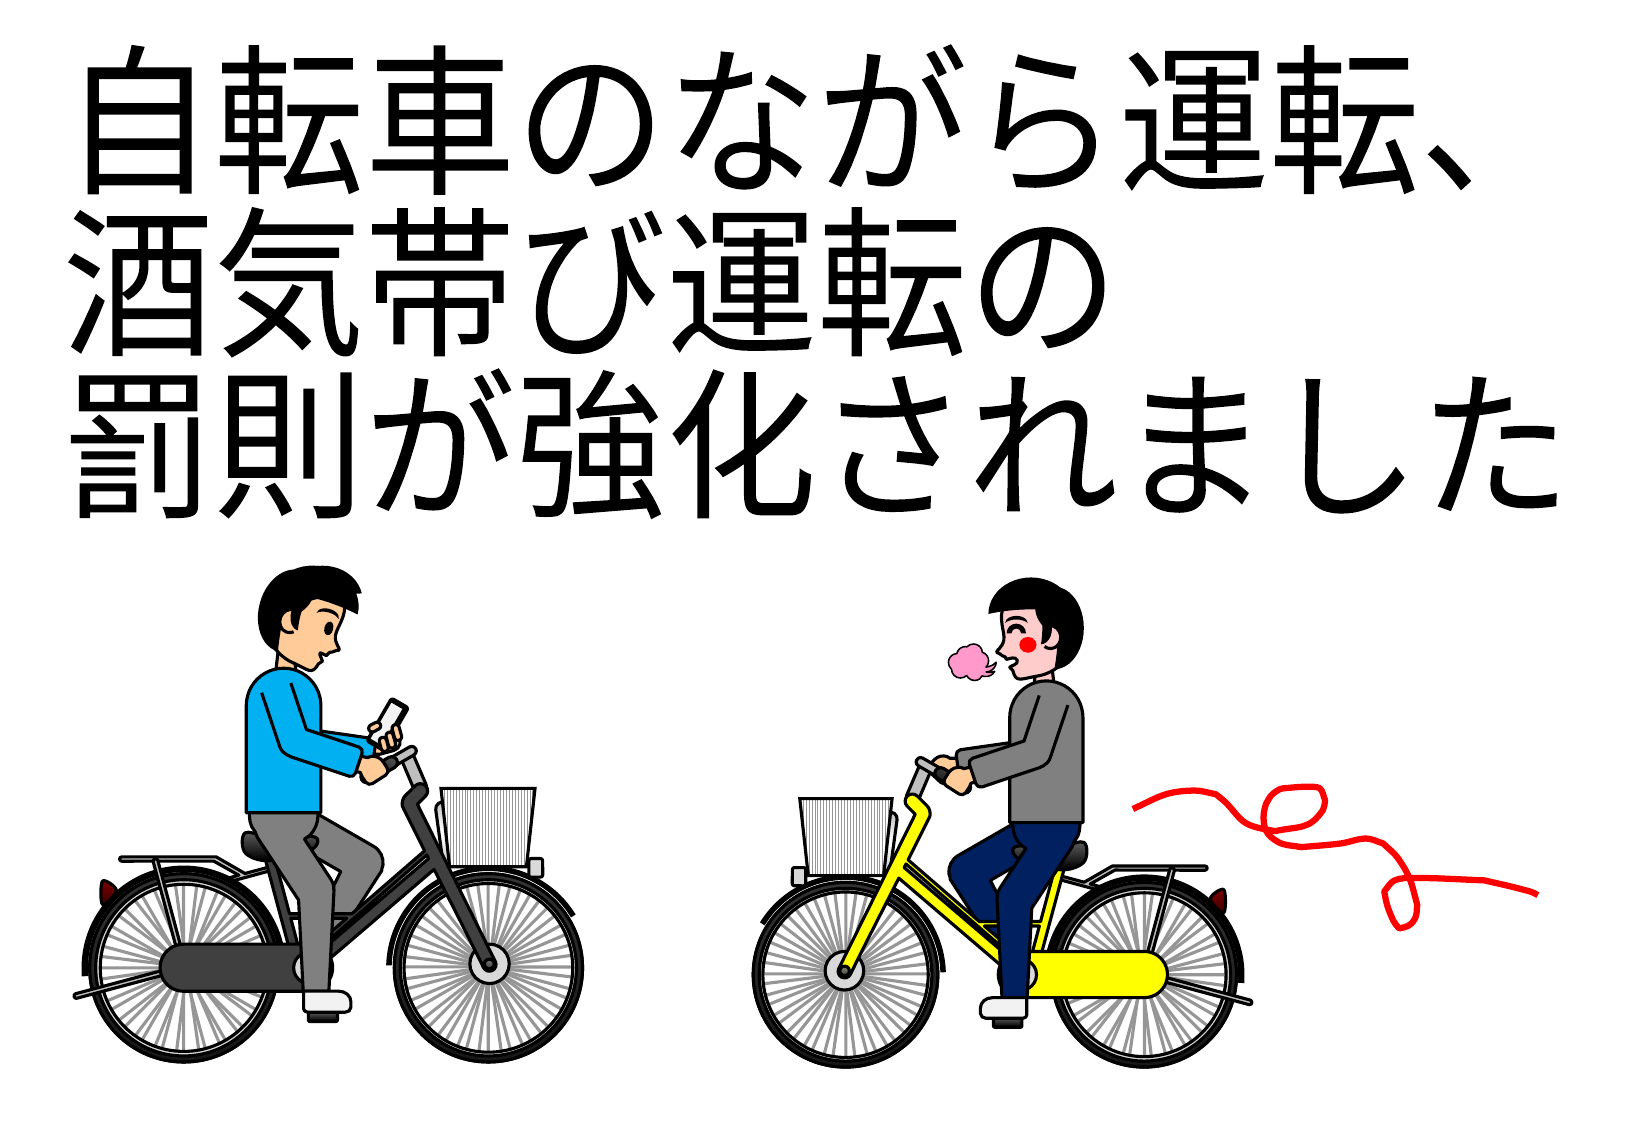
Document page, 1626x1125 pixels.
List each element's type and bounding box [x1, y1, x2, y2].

text_box [746, 577, 1539, 1074]
text_box [71, 563, 590, 1069]
